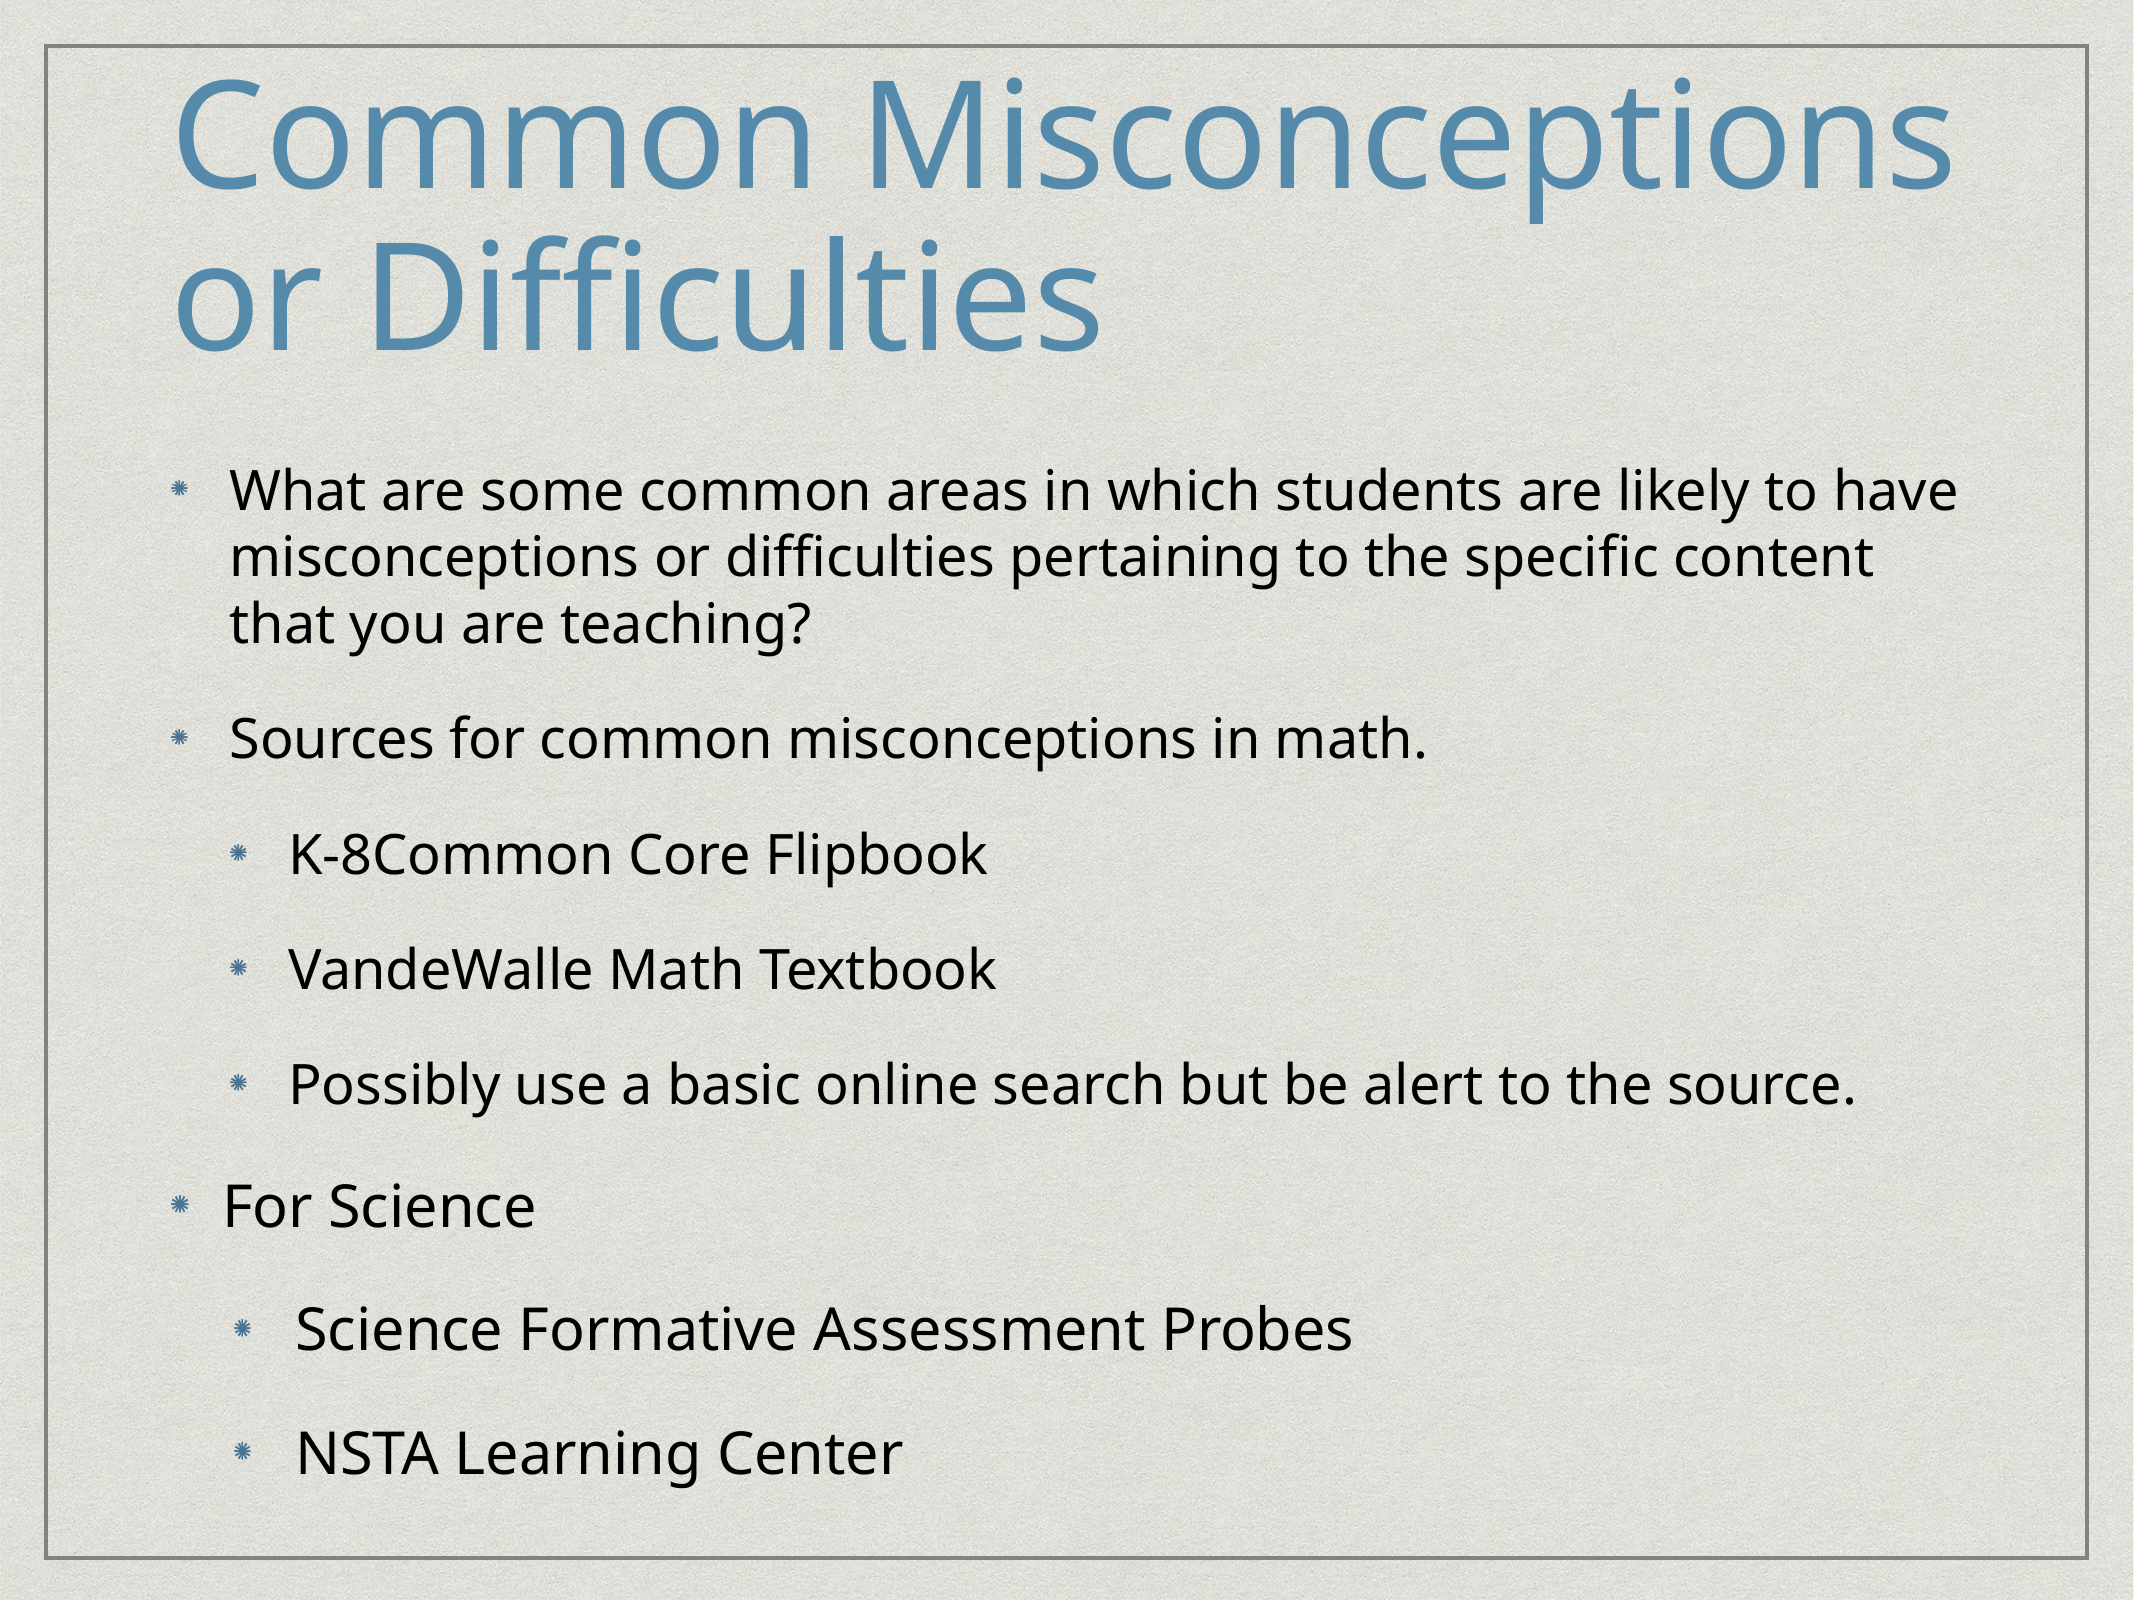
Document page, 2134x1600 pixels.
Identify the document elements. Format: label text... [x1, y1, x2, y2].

title Common Misconceptions or Difficulties [170, 43, 1963, 400]
picture [0, 0, 2134, 1600]
list What are some common areas in which students are likely to have misconceptions or difficulties pertaining to the specific content that you are teaching? Sources for common misconceptions in math. K-8Common Core Flipbook VandeWalle Math Textbook Possibly use a basic online search but be alert to the source. For Science Science Formative Assessment Probes NSTA Learning Center [170, 453, 1963, 1490]
